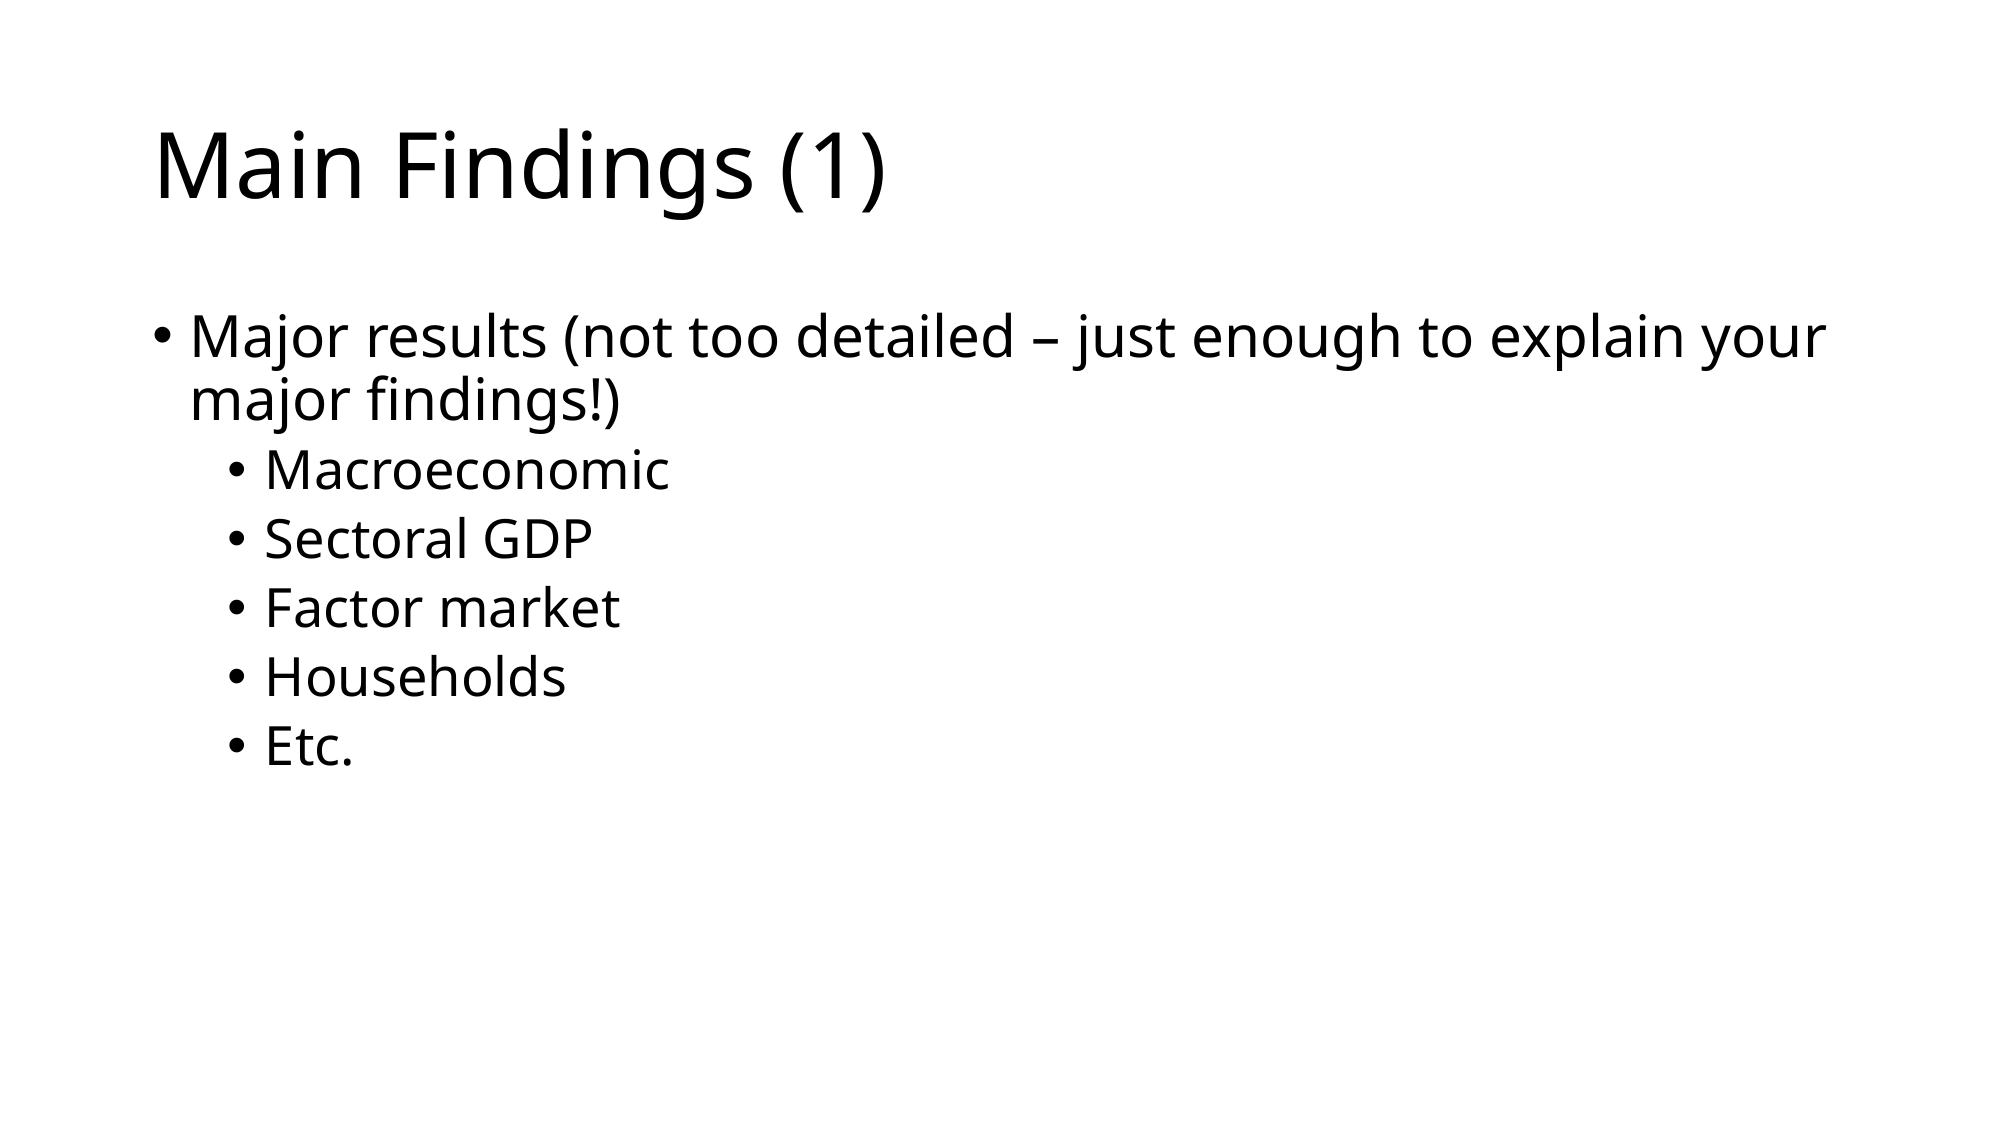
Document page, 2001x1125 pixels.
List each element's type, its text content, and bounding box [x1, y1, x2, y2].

list Major results (not too detailed – just enough to explain your major findings!) Macroeconomic Sectoral GDP Factor market Households Etc. [137, 299, 1863, 1014]
title Main Findings (1) [137, 59, 1863, 278]
